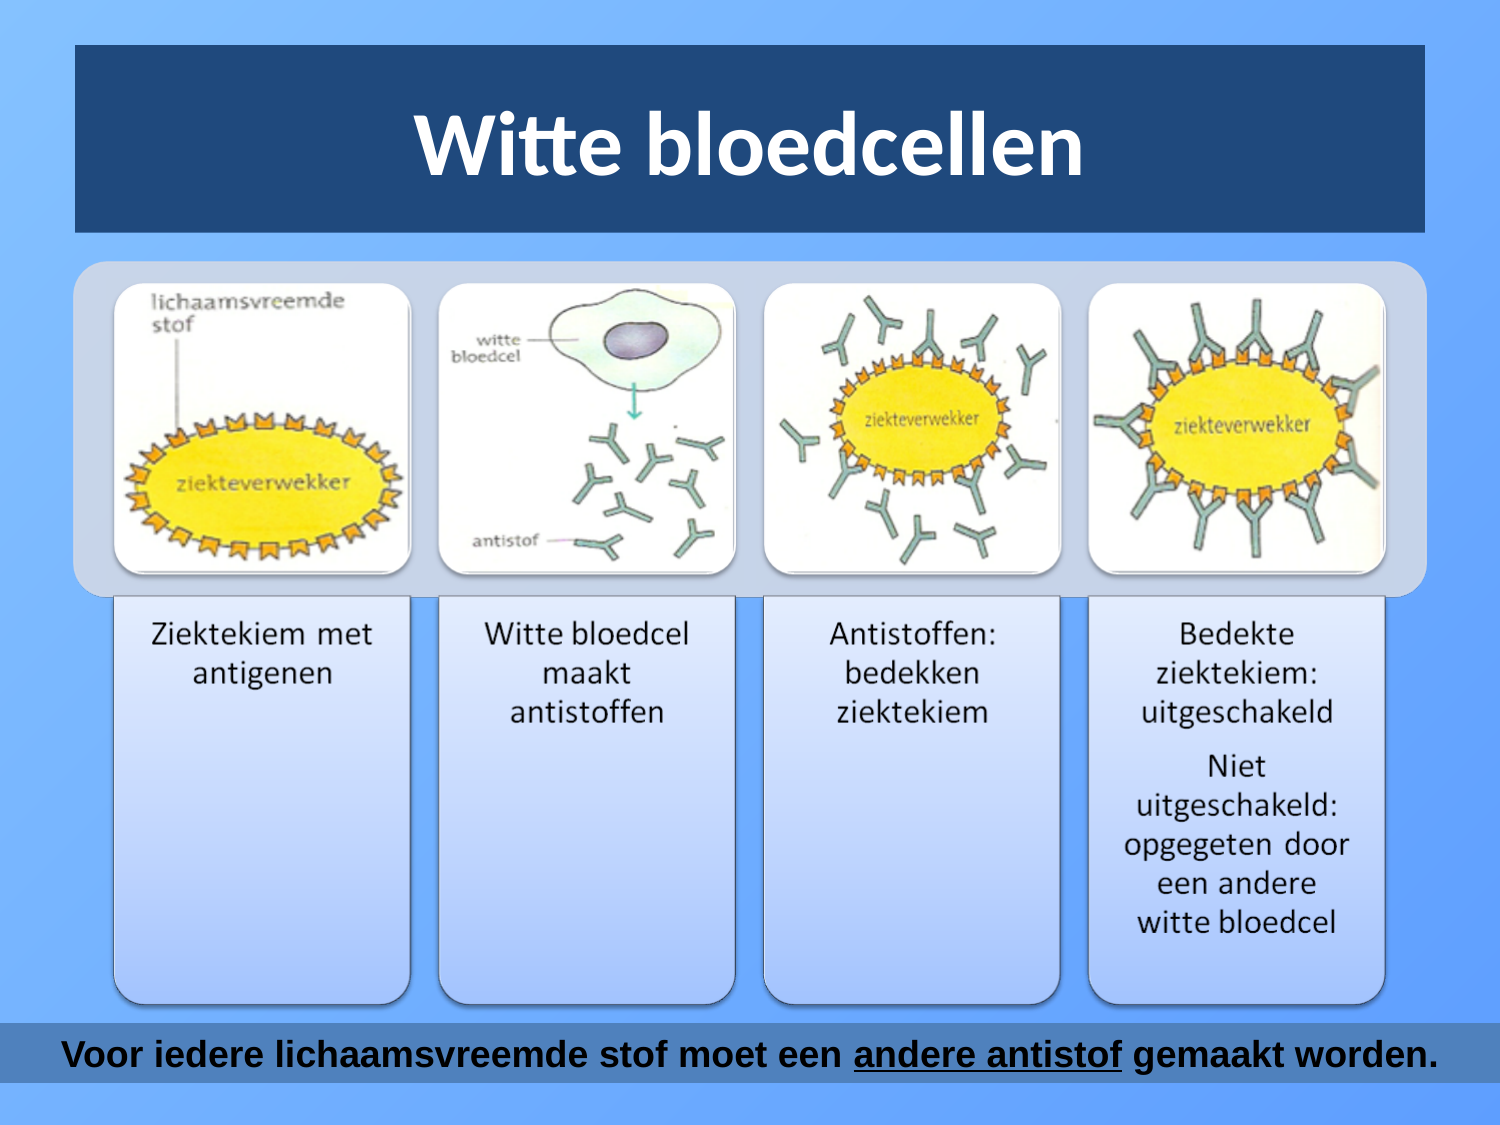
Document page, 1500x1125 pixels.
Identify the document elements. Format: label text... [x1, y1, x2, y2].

title Witte bloedcellen [74, 44, 1426, 233]
picture [72, 260, 1428, 1018]
text_box Voor iedere lichaamsvreemde stof moet een andere antistof gemaakt worden. [0, 1023, 1500, 1083]
